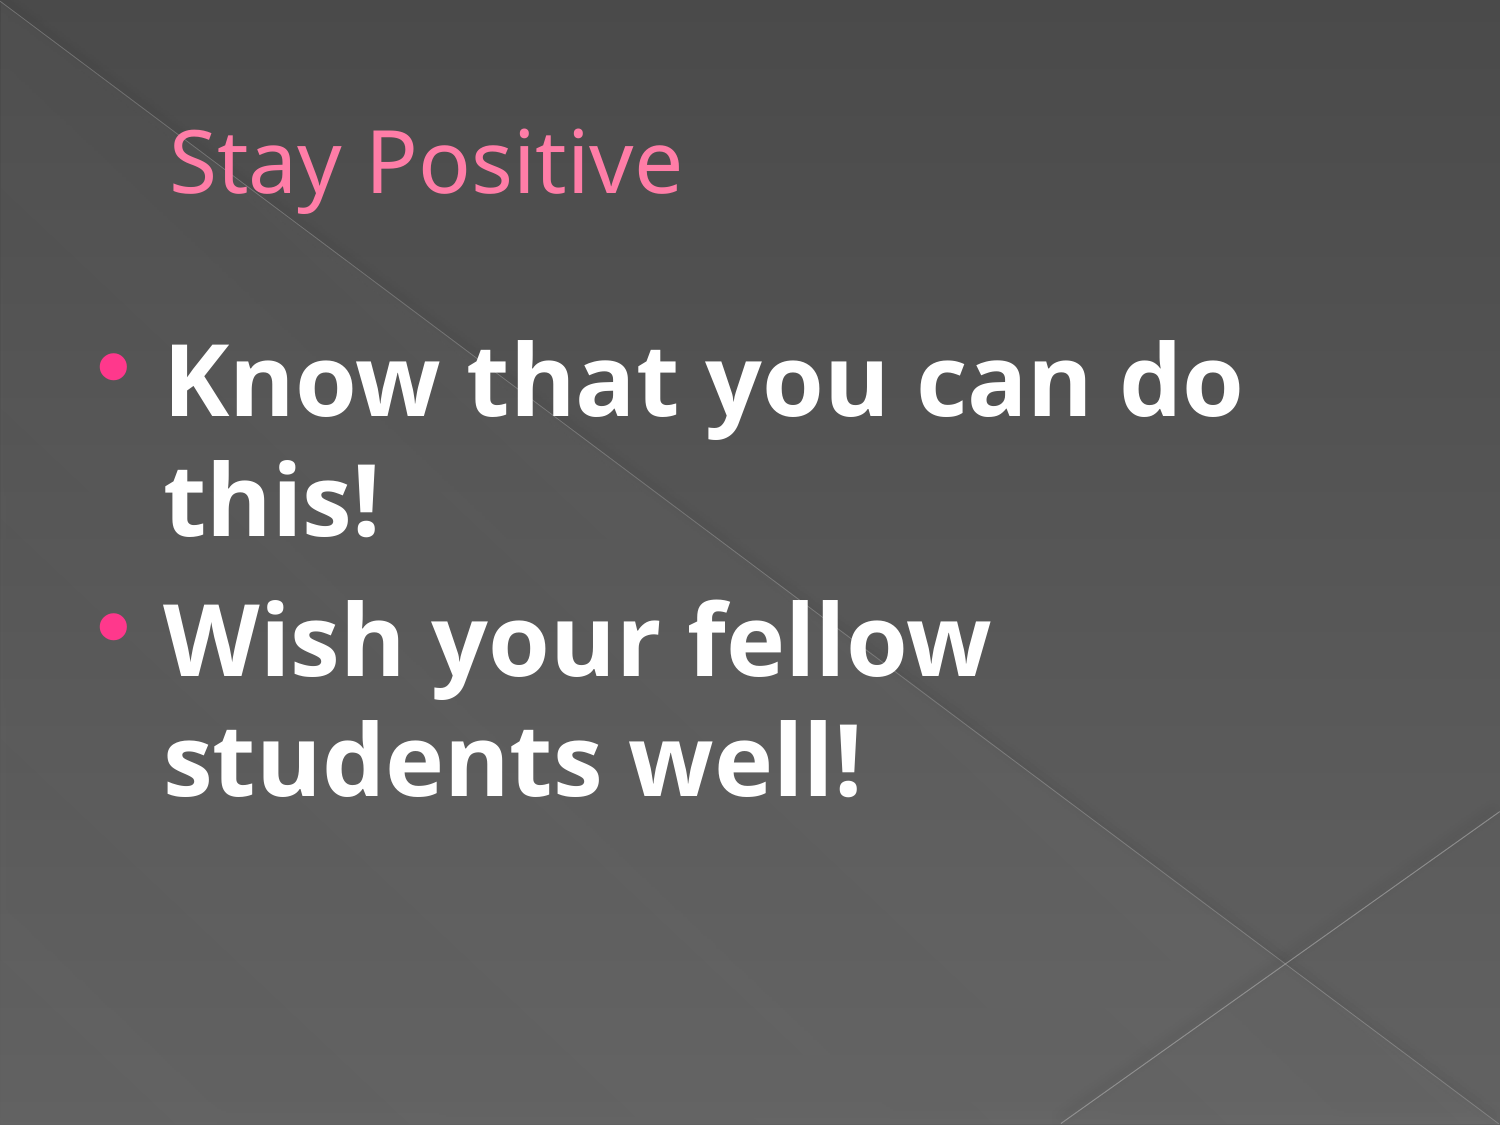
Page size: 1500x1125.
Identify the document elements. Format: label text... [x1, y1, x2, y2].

list Know that you can do this! Wish your fellow students well! [75, 308, 1425, 1059]
title Stay Positive [75, 43, 1425, 274]
